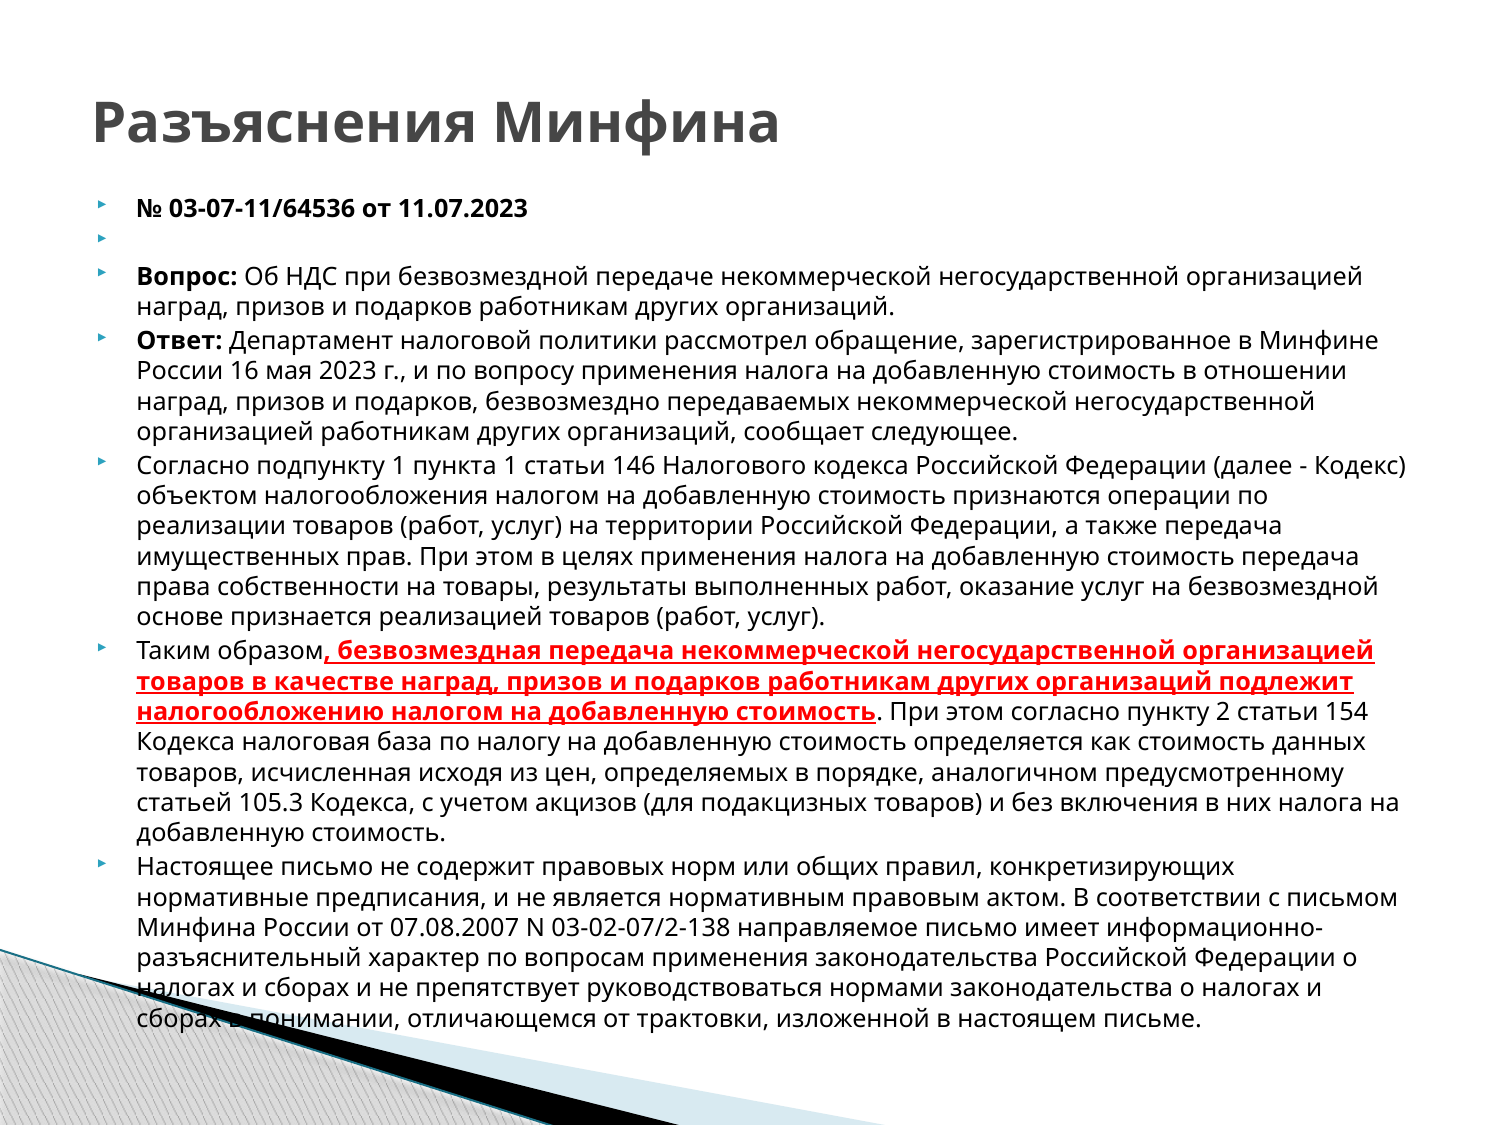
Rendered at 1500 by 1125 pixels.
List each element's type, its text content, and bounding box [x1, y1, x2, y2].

list № 03-07-11/64536 от 11.07.2023 Вопрос: Об НДС при безвозмездной передаче некоммерческой негосударственной организацией наград, призов и подарков работникам других организаций. Ответ: Департамент налоговой политики рассмотрел обращение, зарегистрированное в Минфине России 16 мая 2023 г., и по вопросу применения налога на добавленную стоимость в отношении наград, призов и подарков, безвозмездно передаваемых некоммерческой негосударственной организацией работникам других организаций, сообщает следующее. Согласно подпункту 1 пункта 1 статьи 146 Налогового кодекса Российской Федерации (далее - Кодекс) объектом налогообложения налогом на добавленную стоимость признаются операции по реализации товаров (работ, услуг) на территории Российской Федерации, а также передача имущественных прав. При этом в целях применения налога на добавленную стоимость передача права собственности на товары, результаты выполненных работ, оказание услуг на безвозмездной основе признается реализацией товаров (работ, услуг). Таким образом, безвозмездная передача некоммерческой негосударственной организацией товаров в качестве наград, призов и подарков работникам других организаций подлежит налогообложению налогом на добавленную стоимость. При этом согласно пункту 2 статьи 154 Кодекса налоговая база по налогу на добавленную стоимость определяется как стоимость данных товаров, исчисленная исходя из цен, определяемых в порядке, аналогичном предусмотренному статьей 105.3 Кодекса, с учетом акцизов (для подакцизных товаров) и без включения в них налога на добавленную стоимость. Настоящее письмо не содержит правовых норм или общих правил, конкретизирующих нормативные предписания, и не является нормативным правовым актом. В соответствии с письмом Минфина России от 07.08.2007 N 03-02-07/2-138 направляемое письмо имеет информационно-разъяснительный характер по вопросам применения законодательства Российской Федерации о налогах и сборах и не препятствует руководствоваться нормами законодательства о налогах и сборах в понимании, отличающемся от трактовки, изложенной в настоящем письме. [64, 184, 1425, 1079]
title Разъяснения Минфина [76, 78, 1425, 161]
